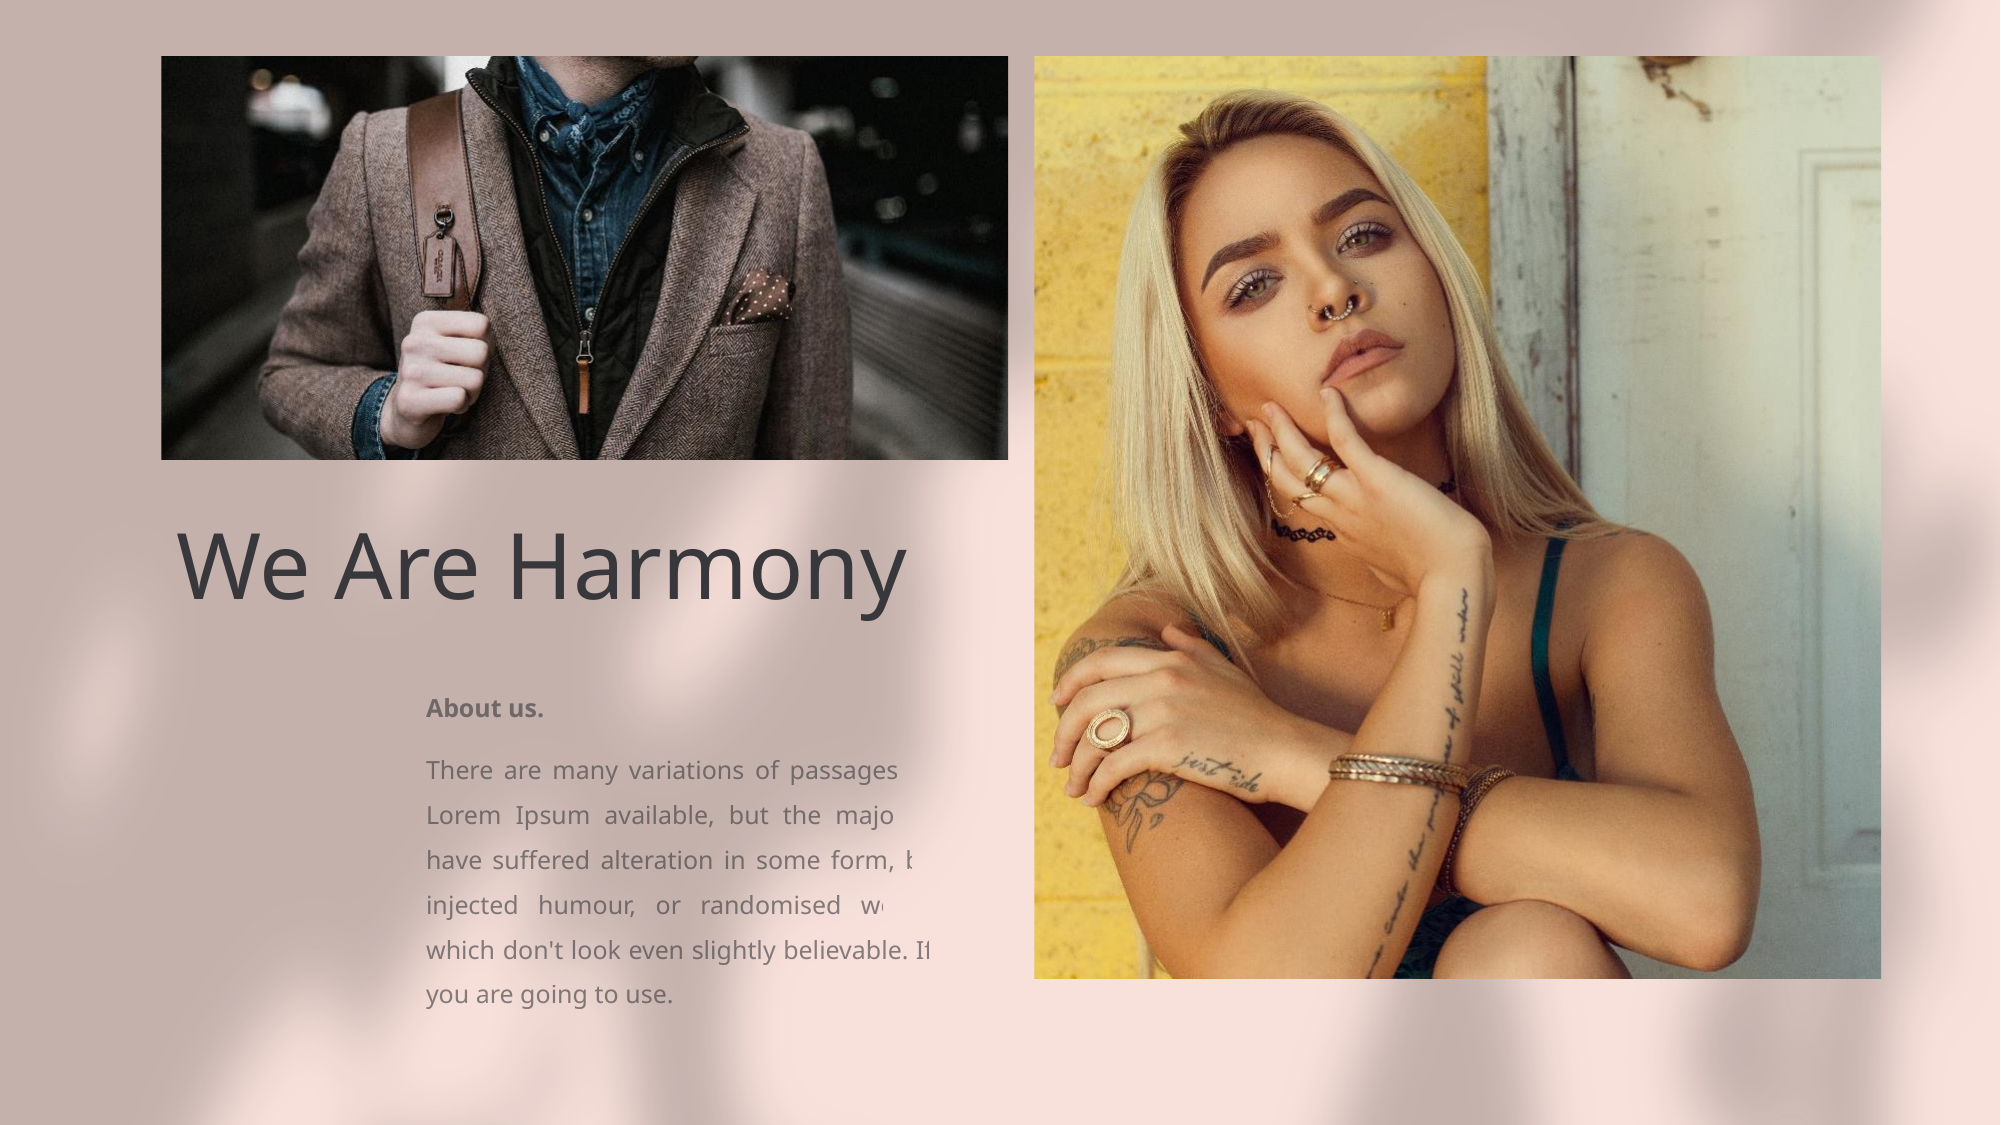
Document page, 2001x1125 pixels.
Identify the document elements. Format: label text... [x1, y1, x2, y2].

picture [1034, 56, 1882, 979]
text_box About us. [426, 678, 890, 723]
text_box We Are Harmony [161, 500, 949, 658]
text_box There are many variations of passages of Lorem Ipsum available, but the majority have suffered alteration in some form, by injected humour, or randomised words which don't look even slightly believable. If you are going to use. [426, 739, 949, 1009]
picture [161, 56, 1009, 460]
